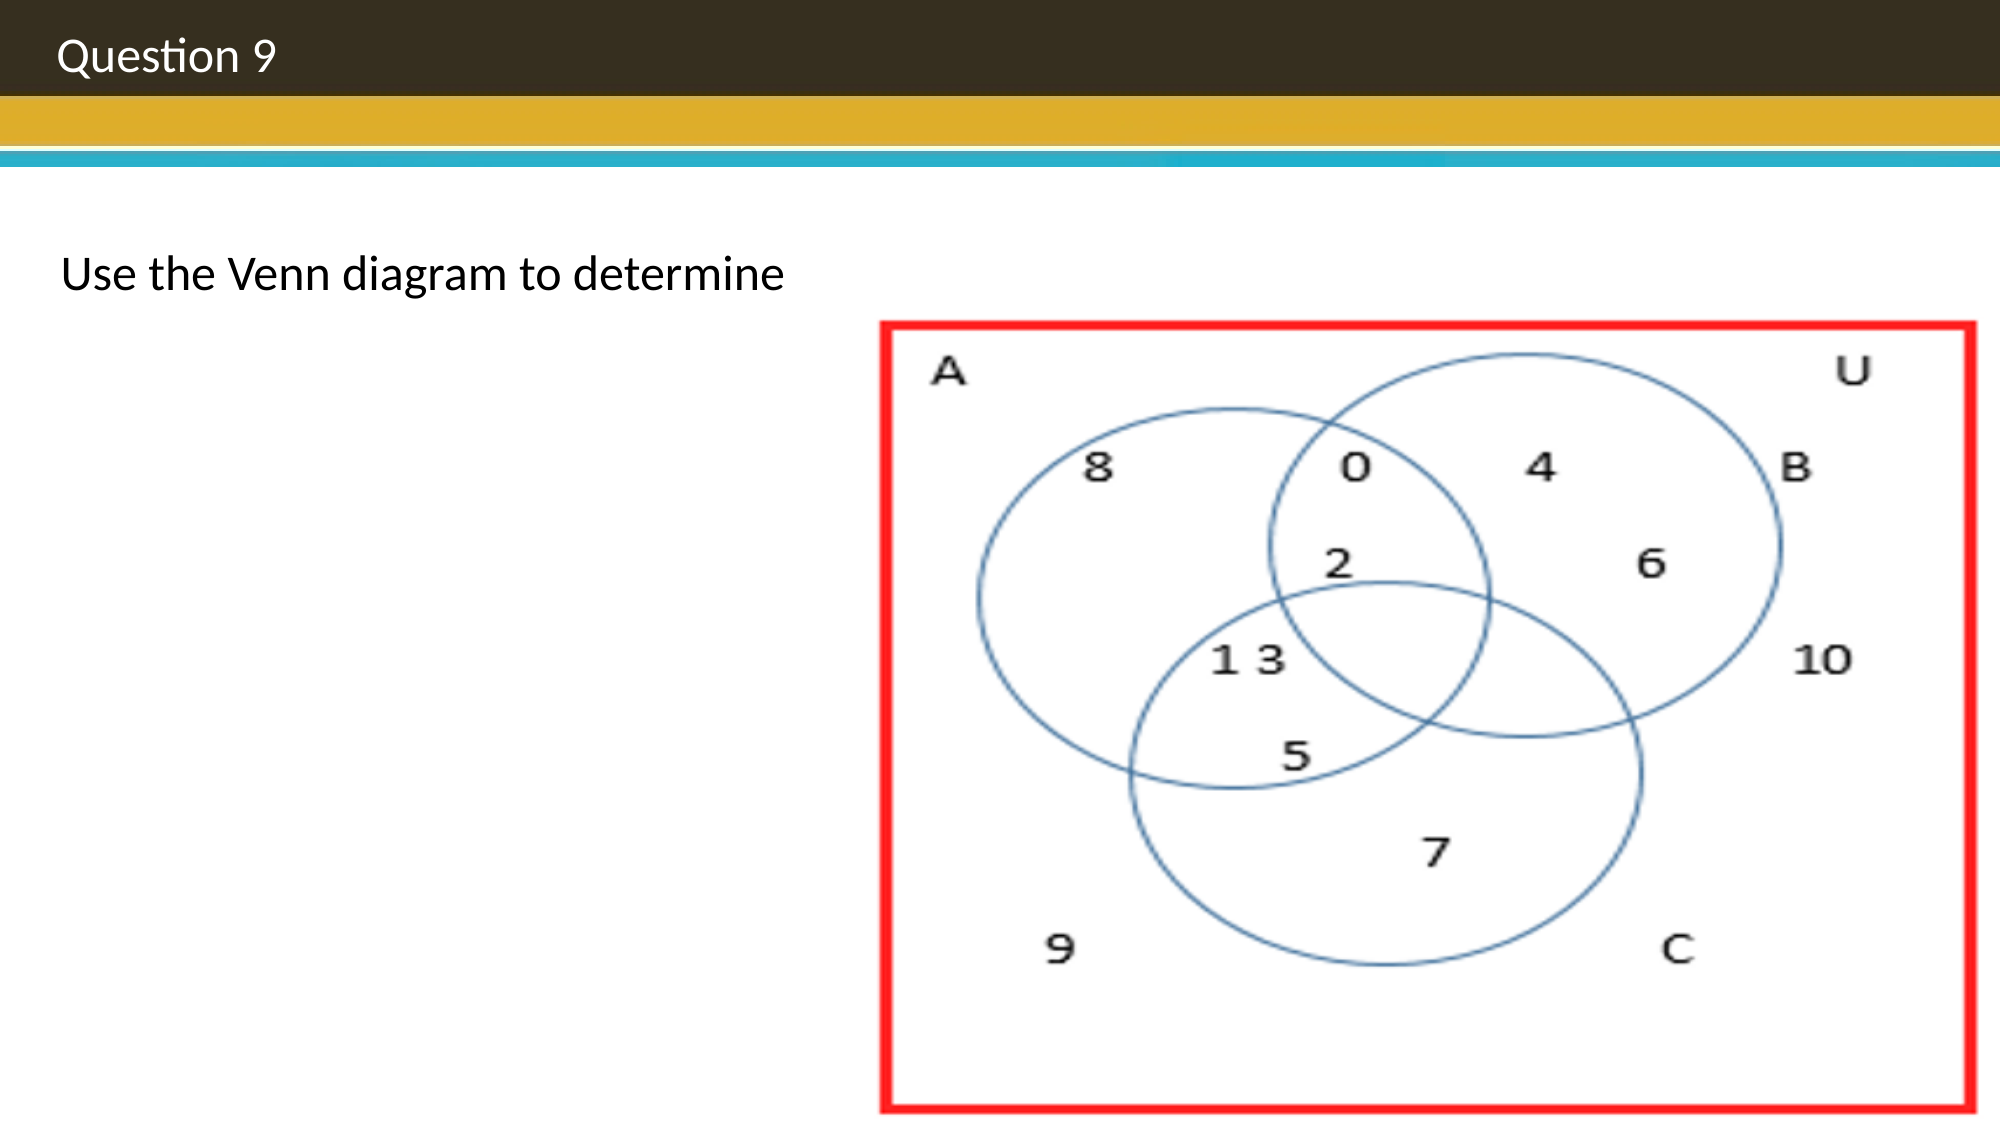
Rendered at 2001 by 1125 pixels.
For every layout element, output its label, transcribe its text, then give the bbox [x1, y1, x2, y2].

picture [0, 0, 2000, 167]
picture [864, 317, 1993, 1122]
text_box Question 9 [41, 14, 293, 90]
